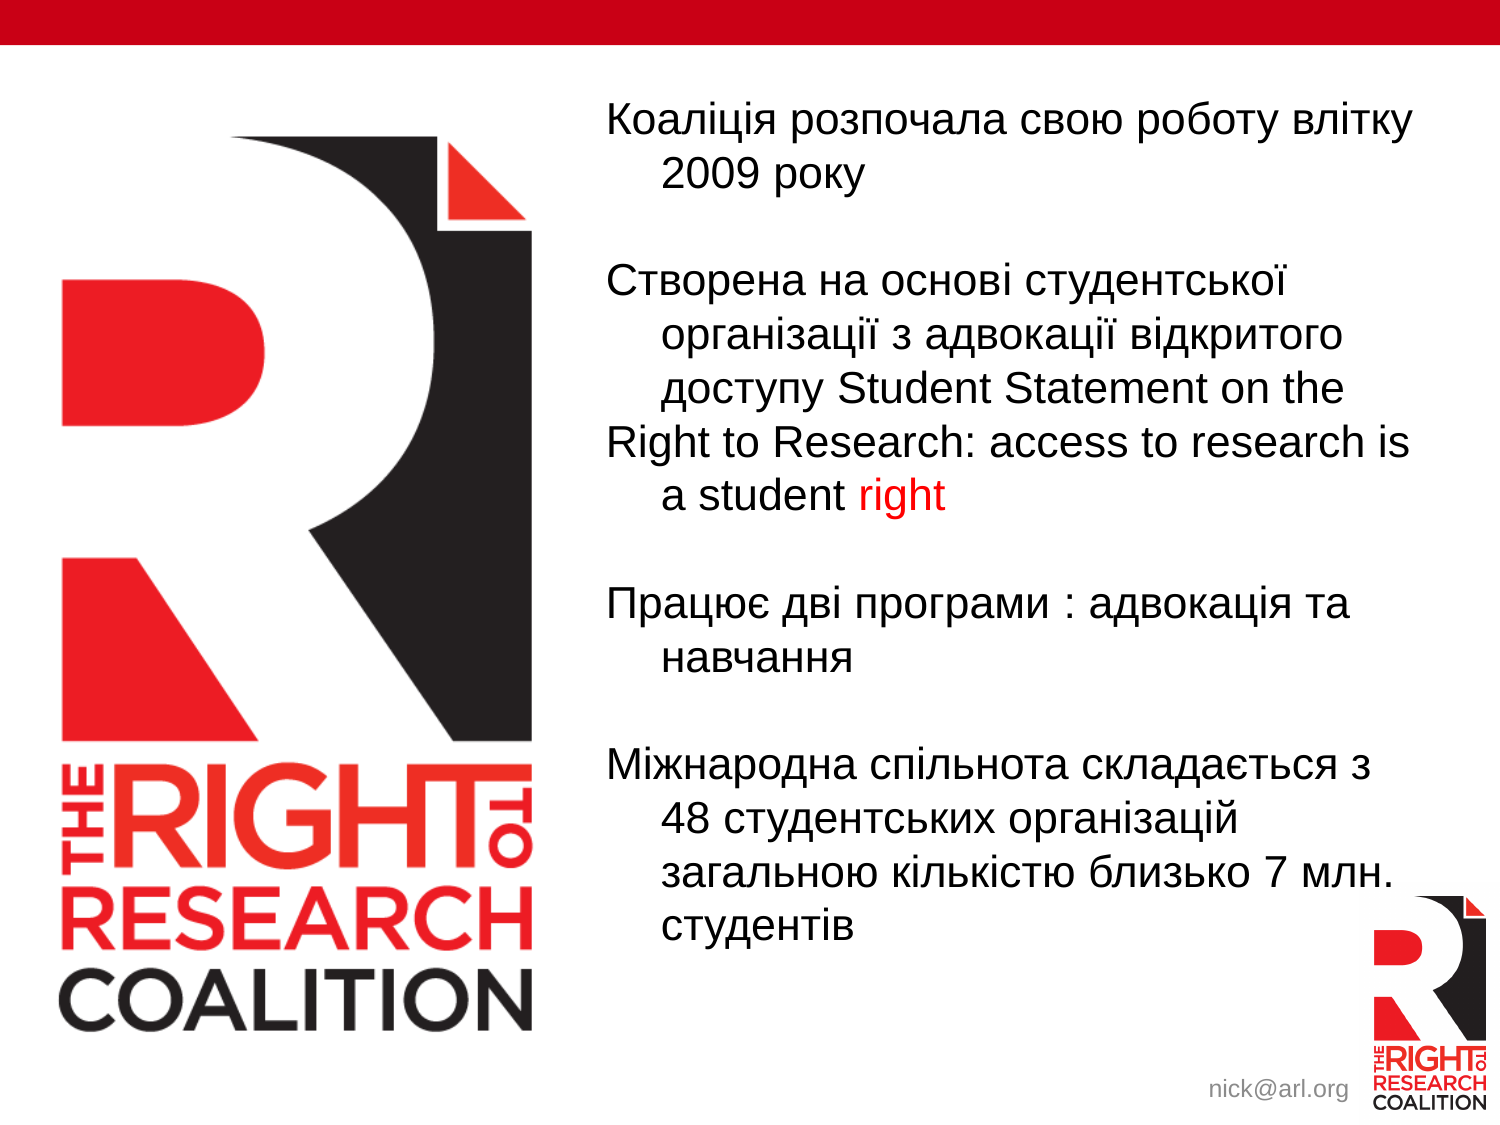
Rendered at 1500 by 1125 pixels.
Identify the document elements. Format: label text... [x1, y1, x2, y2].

picture [1359, 882, 1500, 1125]
list Коаліція розпочала свою роботу влітку 2009 року Створена на основі студентської організації з адвокації відкритого доступу Student Statement on the Right to Research: access to research is a student right Працює дві програми : адвокація та навчання Міжнародна спільнота складається з 48 студентських організацій загальною кількістю близько 7 млн. студентів [590, 62, 1444, 978]
picture [0, 78, 591, 1096]
